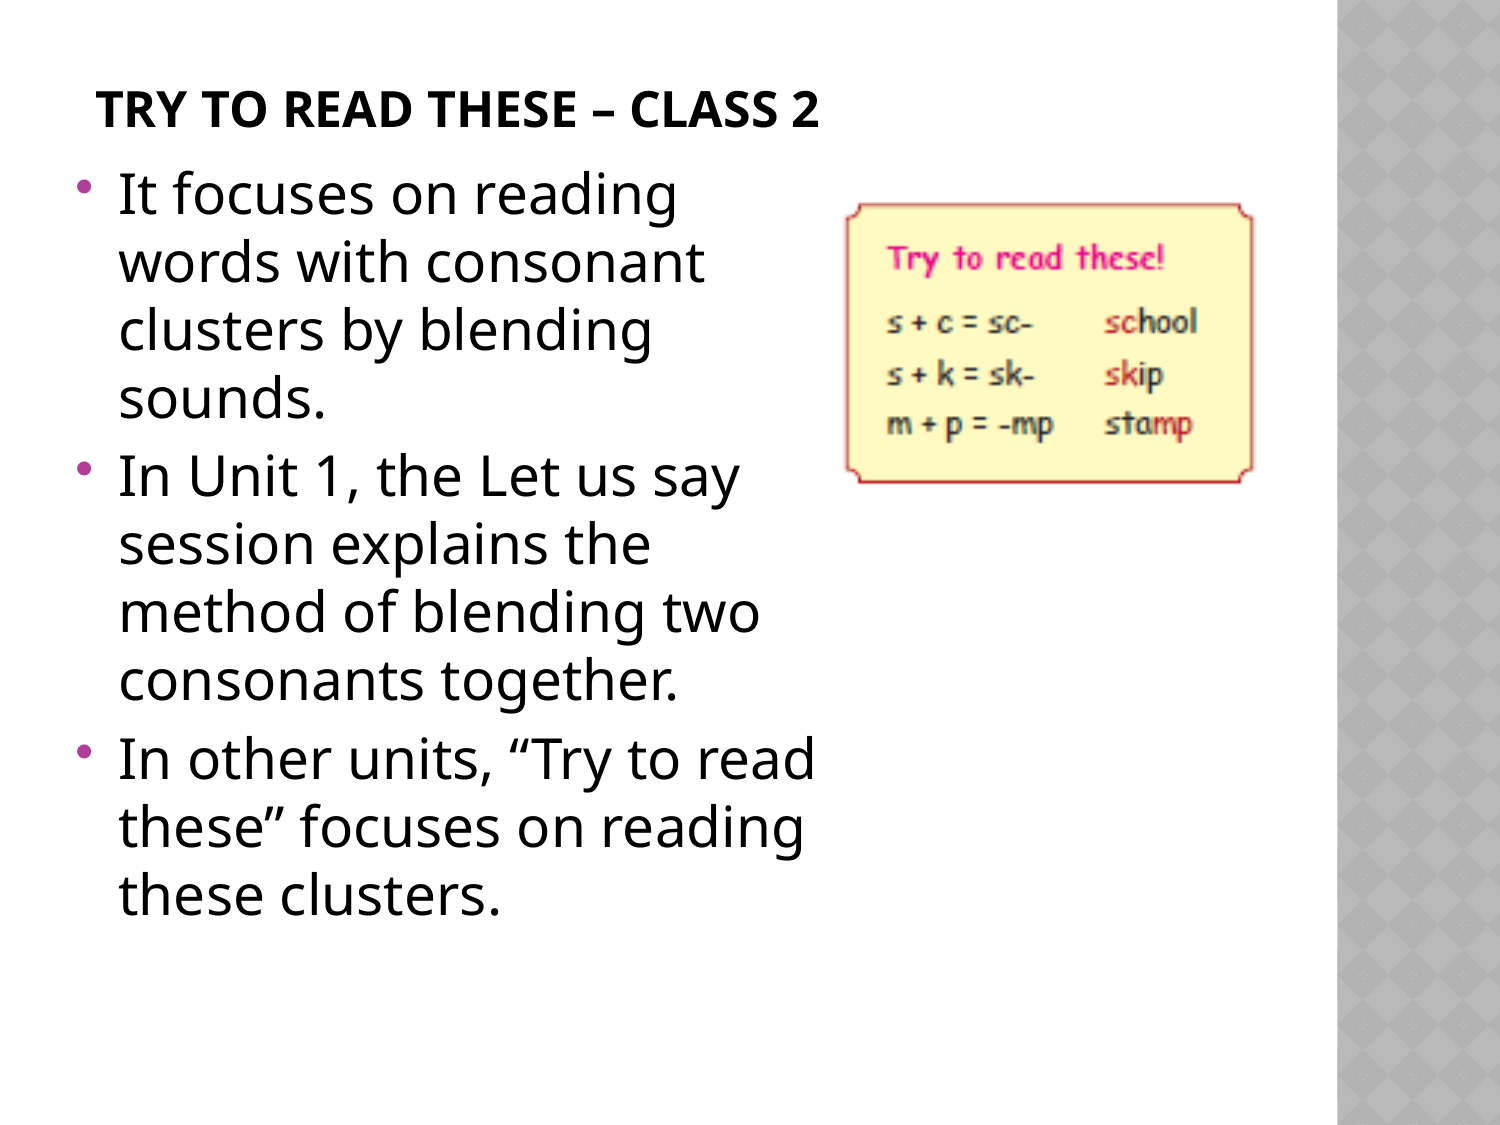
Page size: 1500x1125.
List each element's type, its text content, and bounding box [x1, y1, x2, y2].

picture [786, 174, 1301, 513]
title Try to read these – class 2 [87, 62, 1130, 138]
list It focuses on reading words with consonant clusters by blending sounds. In Unit 1, the Let us say session explains the method of blending two consonants together. In other units, “Try to read these” focuses on reading these clusters. [62, 149, 850, 938]
